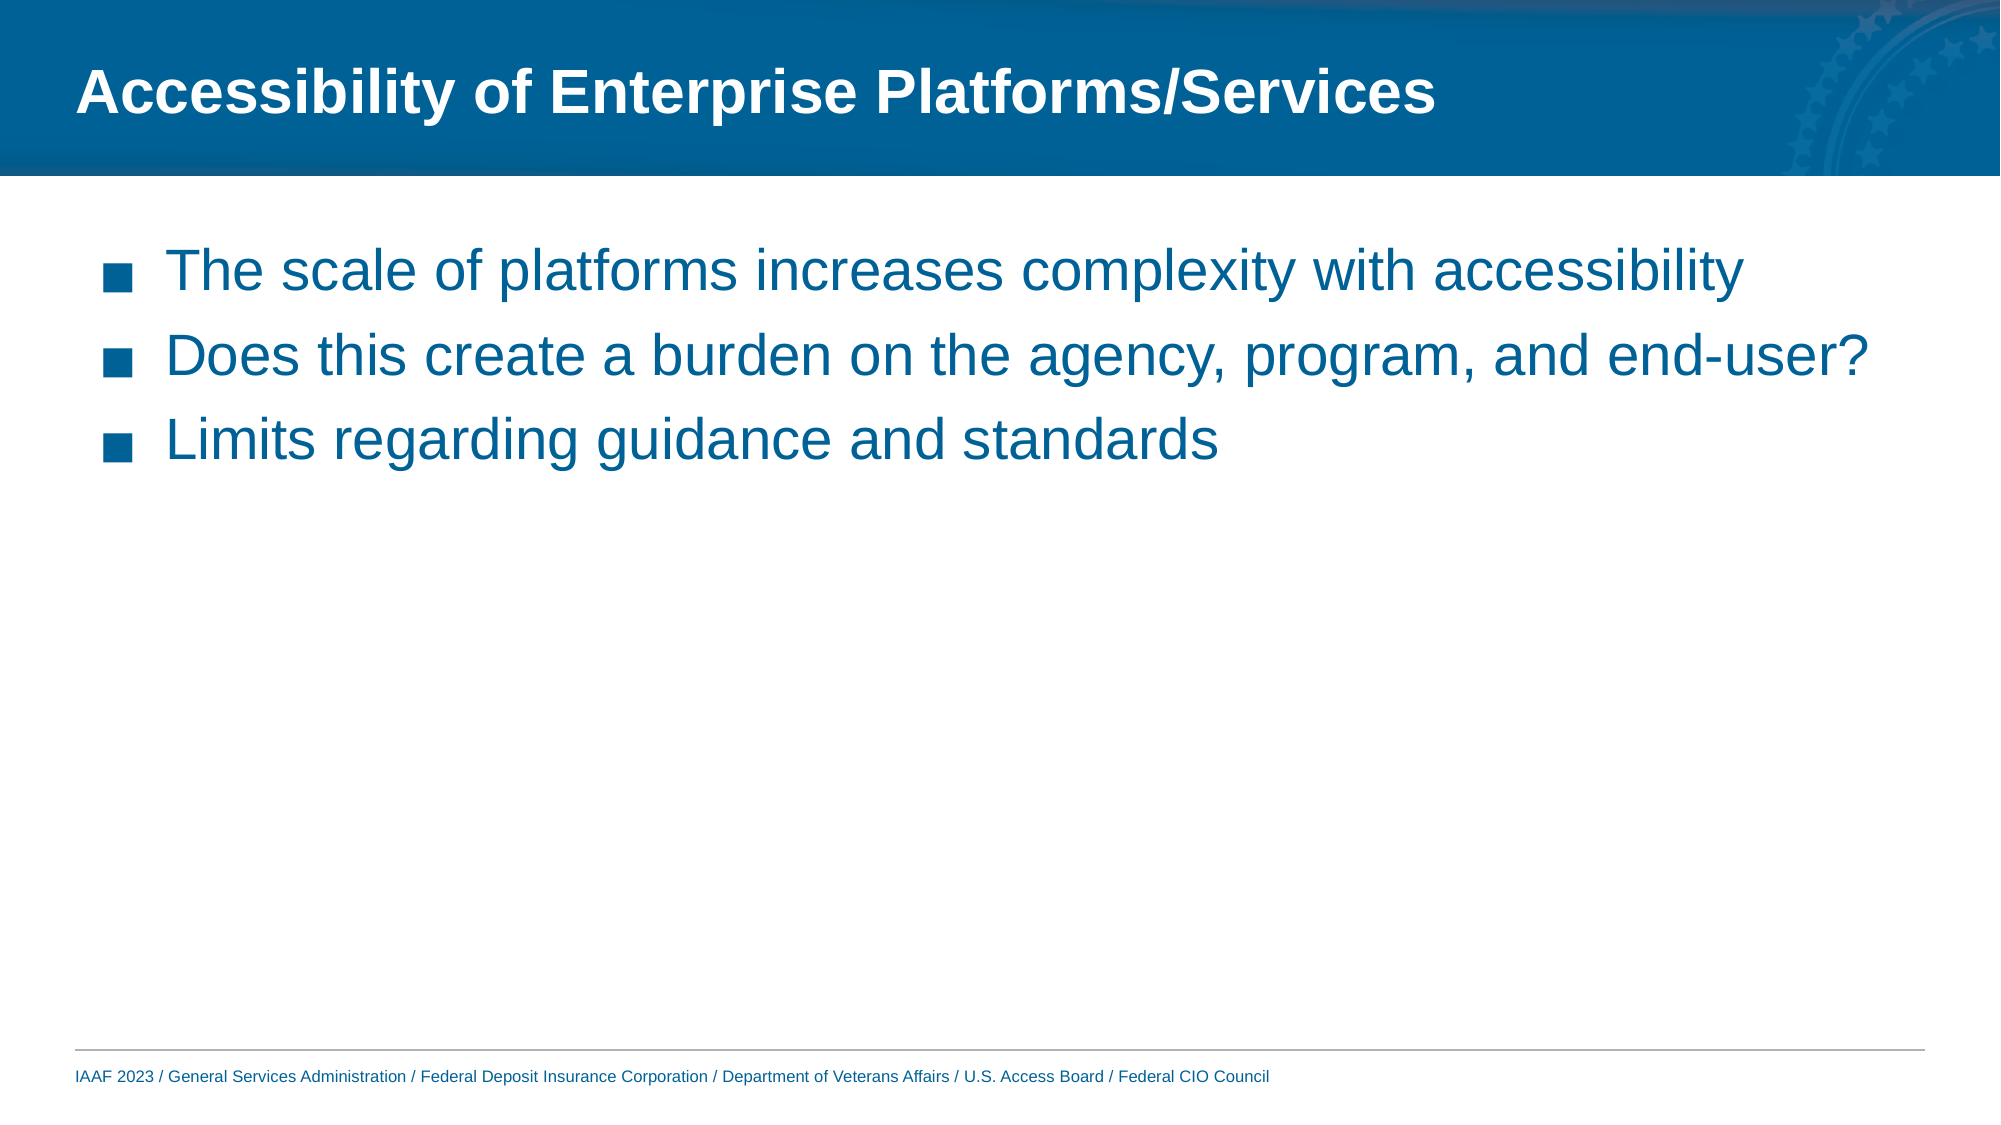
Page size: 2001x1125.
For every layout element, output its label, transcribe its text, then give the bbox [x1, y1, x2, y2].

picture [0, 0, 2000, 176]
picture [0, 168, 666, 176]
list The scale of platforms increases complexity with accessibility Does this create a burden on the agency, program, and end-user? Limits regarding guidance and standards [75, 224, 1925, 1035]
title Accessibility of Enterprise Platforms/Services [75, 52, 1800, 128]
